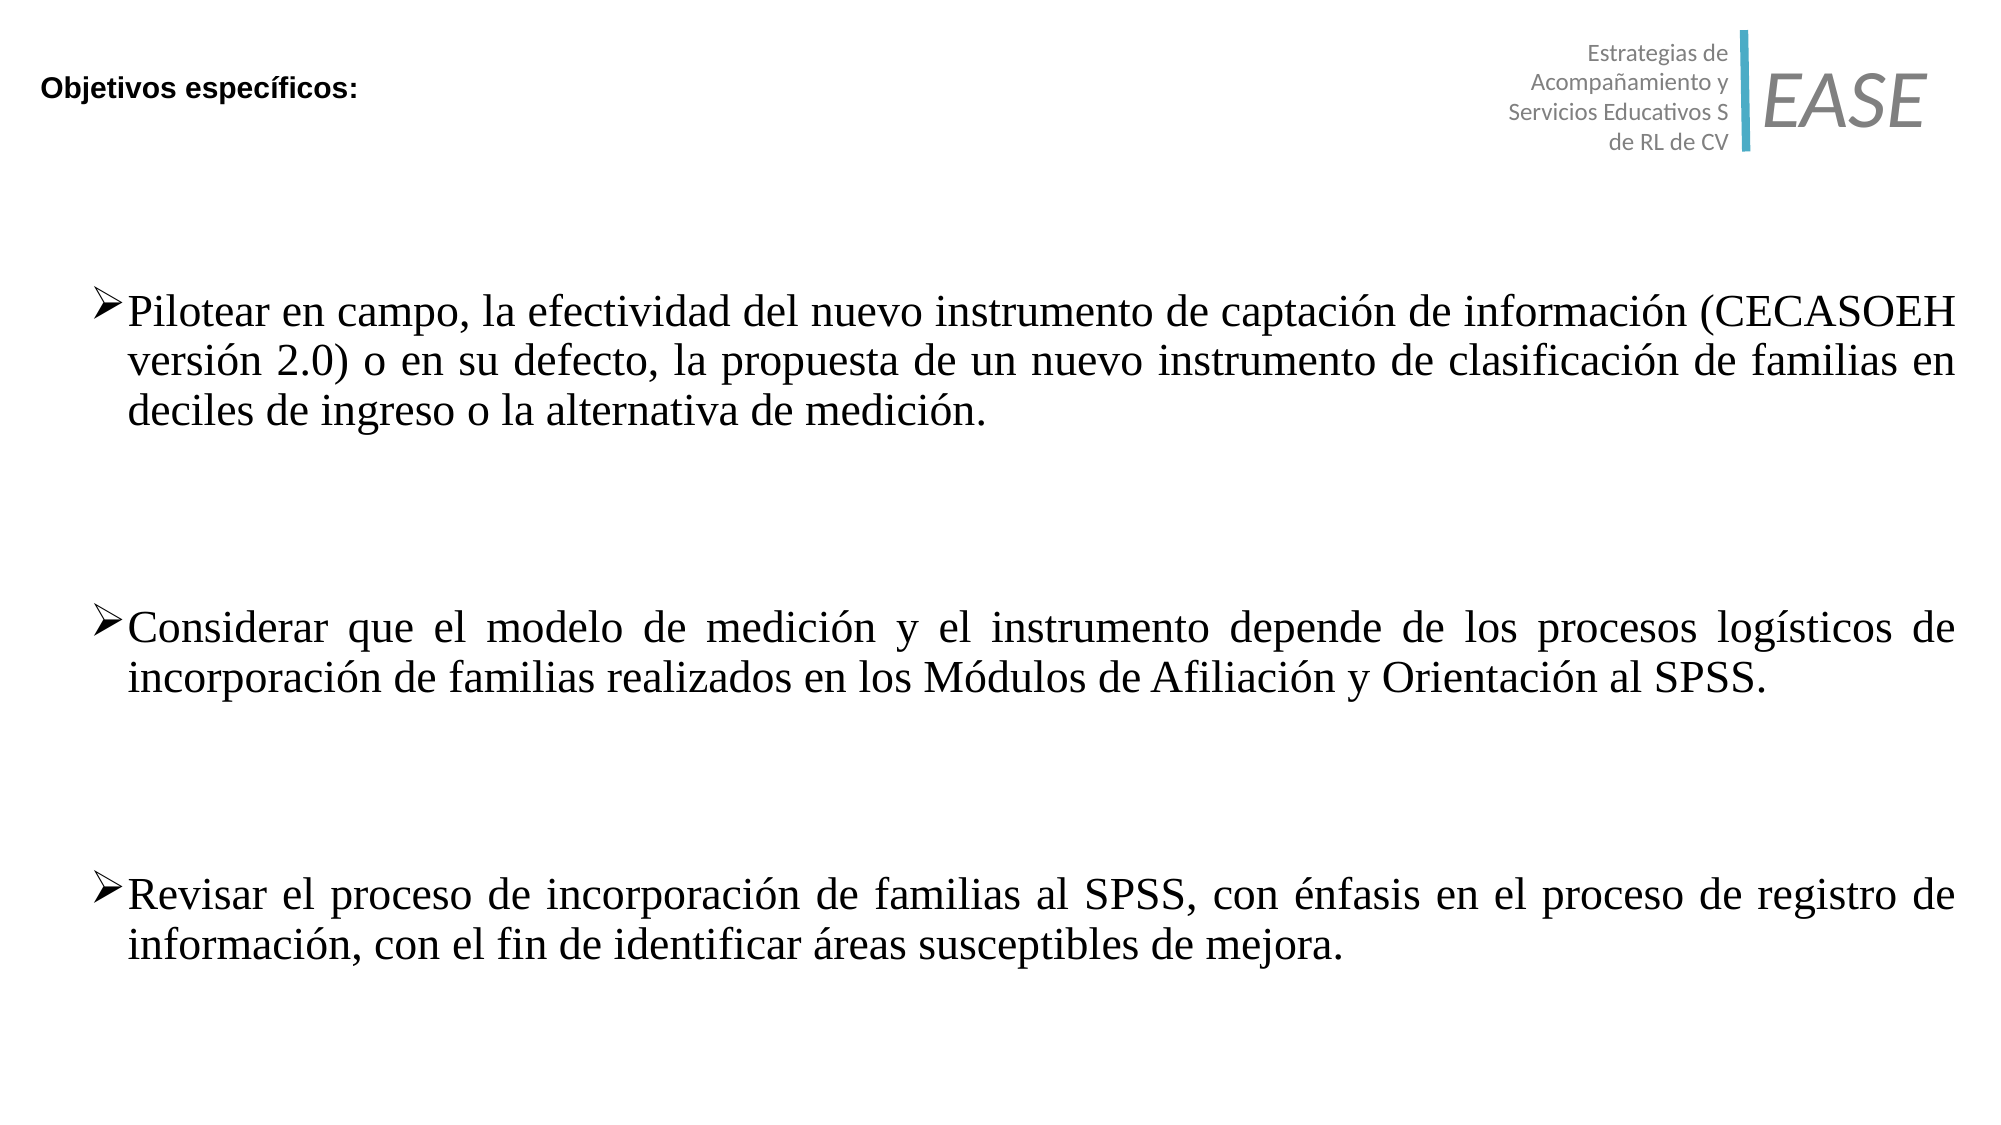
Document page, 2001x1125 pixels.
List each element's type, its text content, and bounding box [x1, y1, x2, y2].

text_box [1468, 22, 1973, 169]
title Objetivos específicos: [25, 0, 1863, 114]
list Pilotear en campo, la efectividad del nuevo instrumento de captación de información (CECASOEH versión 2.0) o en su defecto, la propuesta de un nuevo instrumento de clasificación de familias en deciles de ingreso o la alternativa de medición. Considerar que el modelo de medición y el instrumento depende de los procesos logísticos de incorporación de familias realizados en los Módulos de Afiliación y Orientación al SPSS. Revisar el proceso de incorporación de familias al SPSS, con énfasis en el proceso de registro de información, con el fin de identificar áreas susceptibles de mejora. [0, 114, 1973, 1014]
